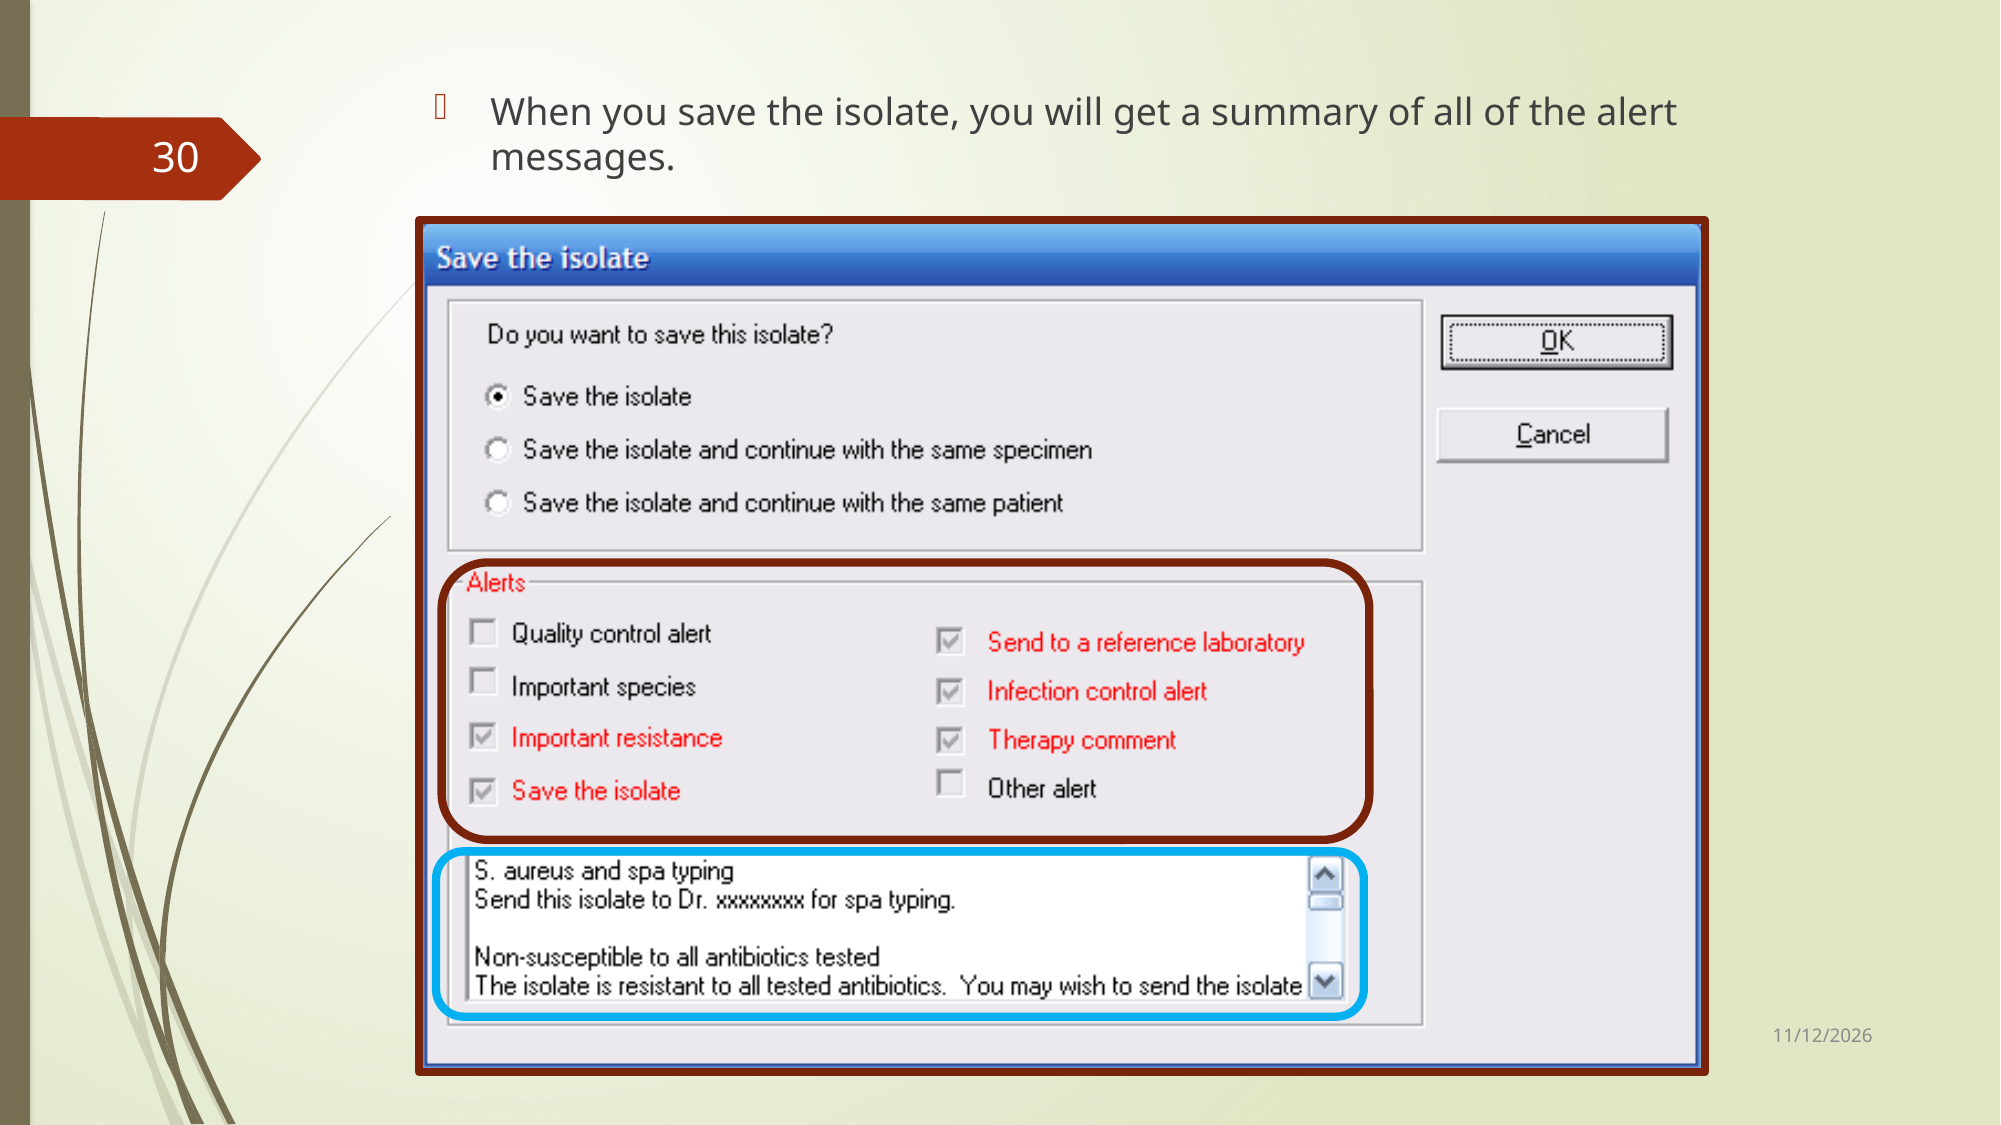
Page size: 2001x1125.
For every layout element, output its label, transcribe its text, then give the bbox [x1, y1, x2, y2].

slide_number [1709, 1005, 1888, 1067]
picture [418, 219, 1706, 1073]
list When you save the isolate, you will get a summary of all of the alert messages. [419, 80, 1882, 701]
slide_number 30 [87, 129, 216, 190]
